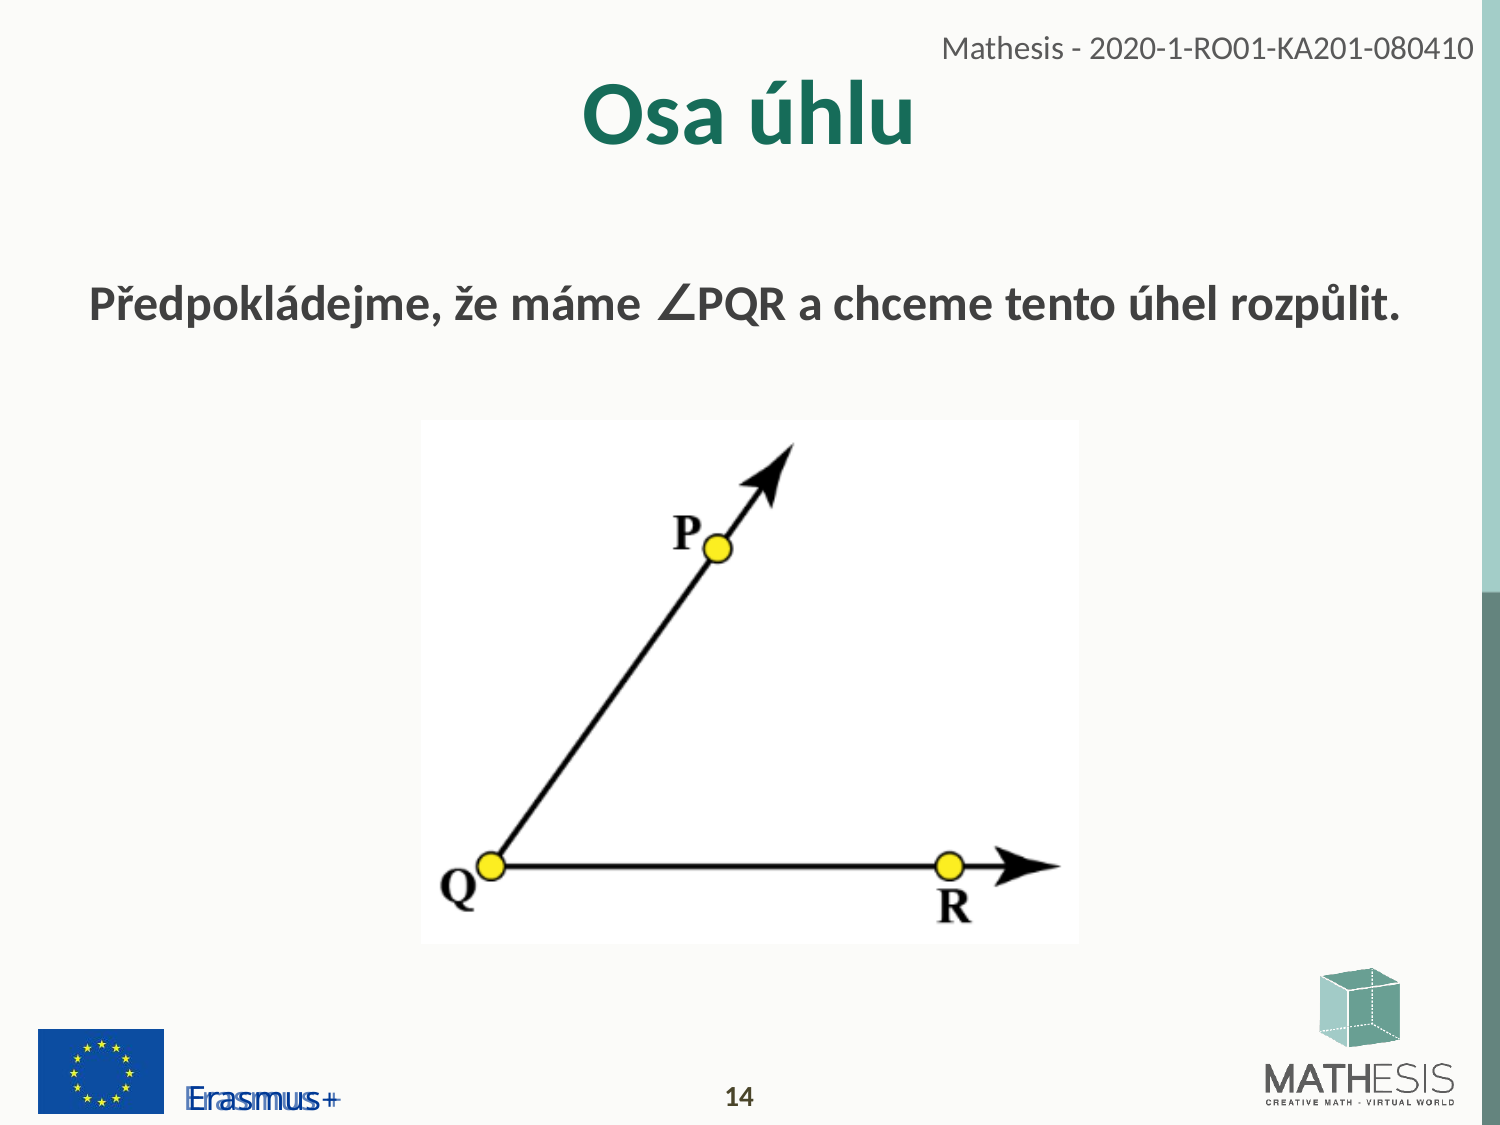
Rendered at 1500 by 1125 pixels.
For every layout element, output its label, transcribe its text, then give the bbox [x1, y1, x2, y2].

list Předpokládejme, že máme ∠PQR a chceme tento úhel rozpůlit. [75, 262, 1425, 1005]
title Osa úhlu [75, 45, 1425, 233]
picture [38, 1029, 164, 1114]
picture [421, 420, 1079, 945]
